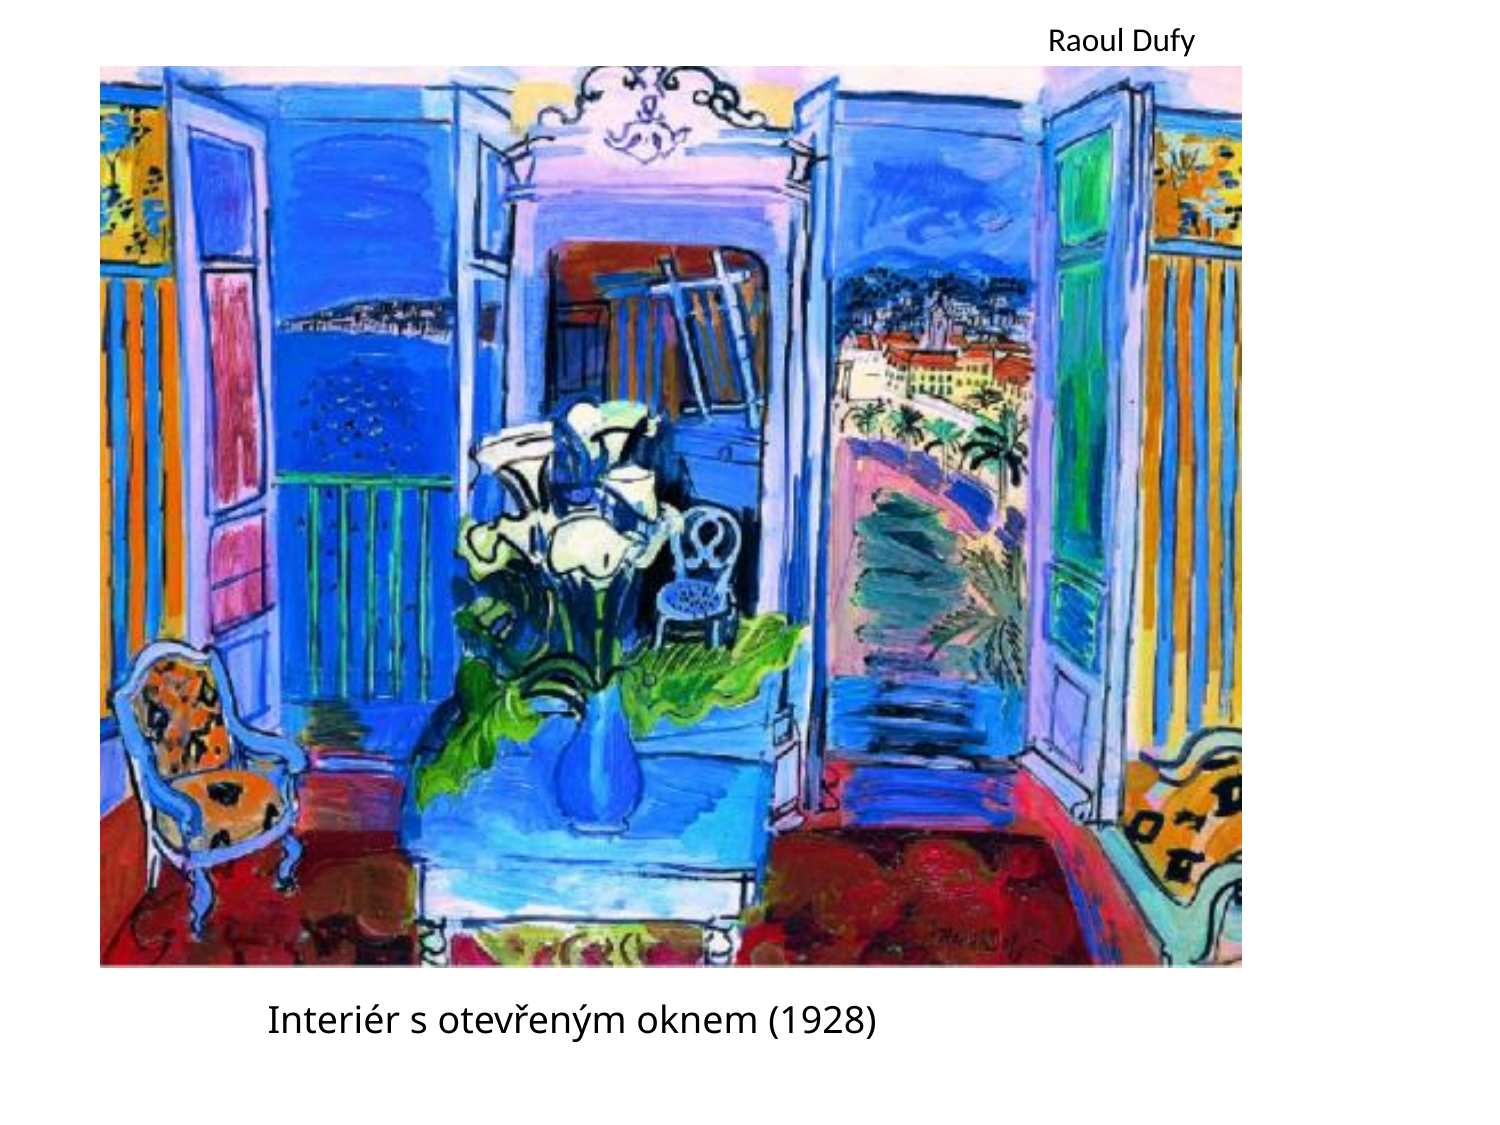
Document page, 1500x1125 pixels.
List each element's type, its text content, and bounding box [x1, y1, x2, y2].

text_box Raoul Dufy [1033, 11, 1258, 66]
picture [100, 66, 1242, 969]
text_box Interiér s otevřeným oknem (1928) [253, 989, 892, 1048]
